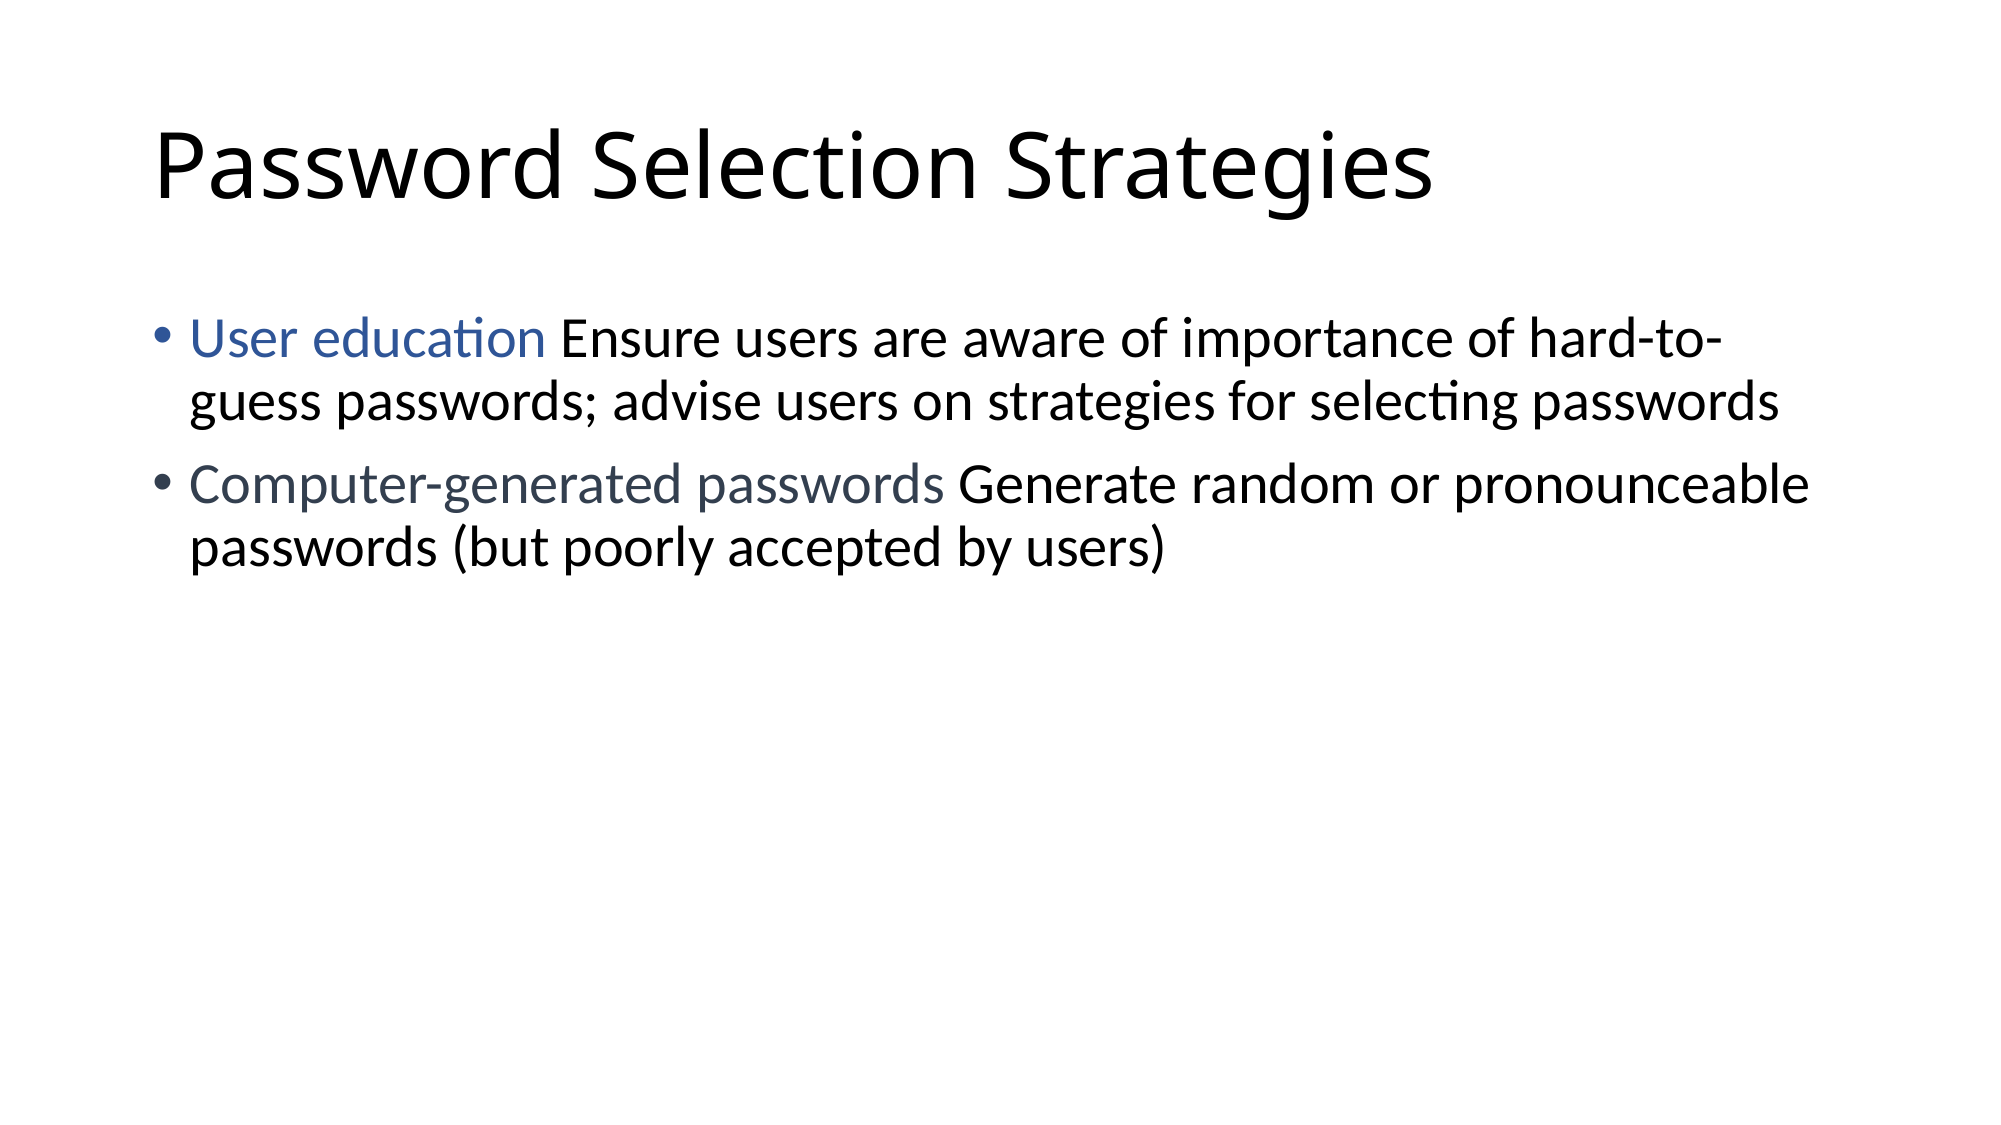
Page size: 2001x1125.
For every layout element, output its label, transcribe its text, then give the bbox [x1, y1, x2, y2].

list User education Ensure users are aware of importance of hard-to-guess passwords; advise users on strategies for selecting passwords Computer-generated passwords Generate random or pronounceable passwords (but poorly accepted by users) [137, 299, 1863, 1014]
title Password Selection Strategies [137, 59, 1863, 278]
